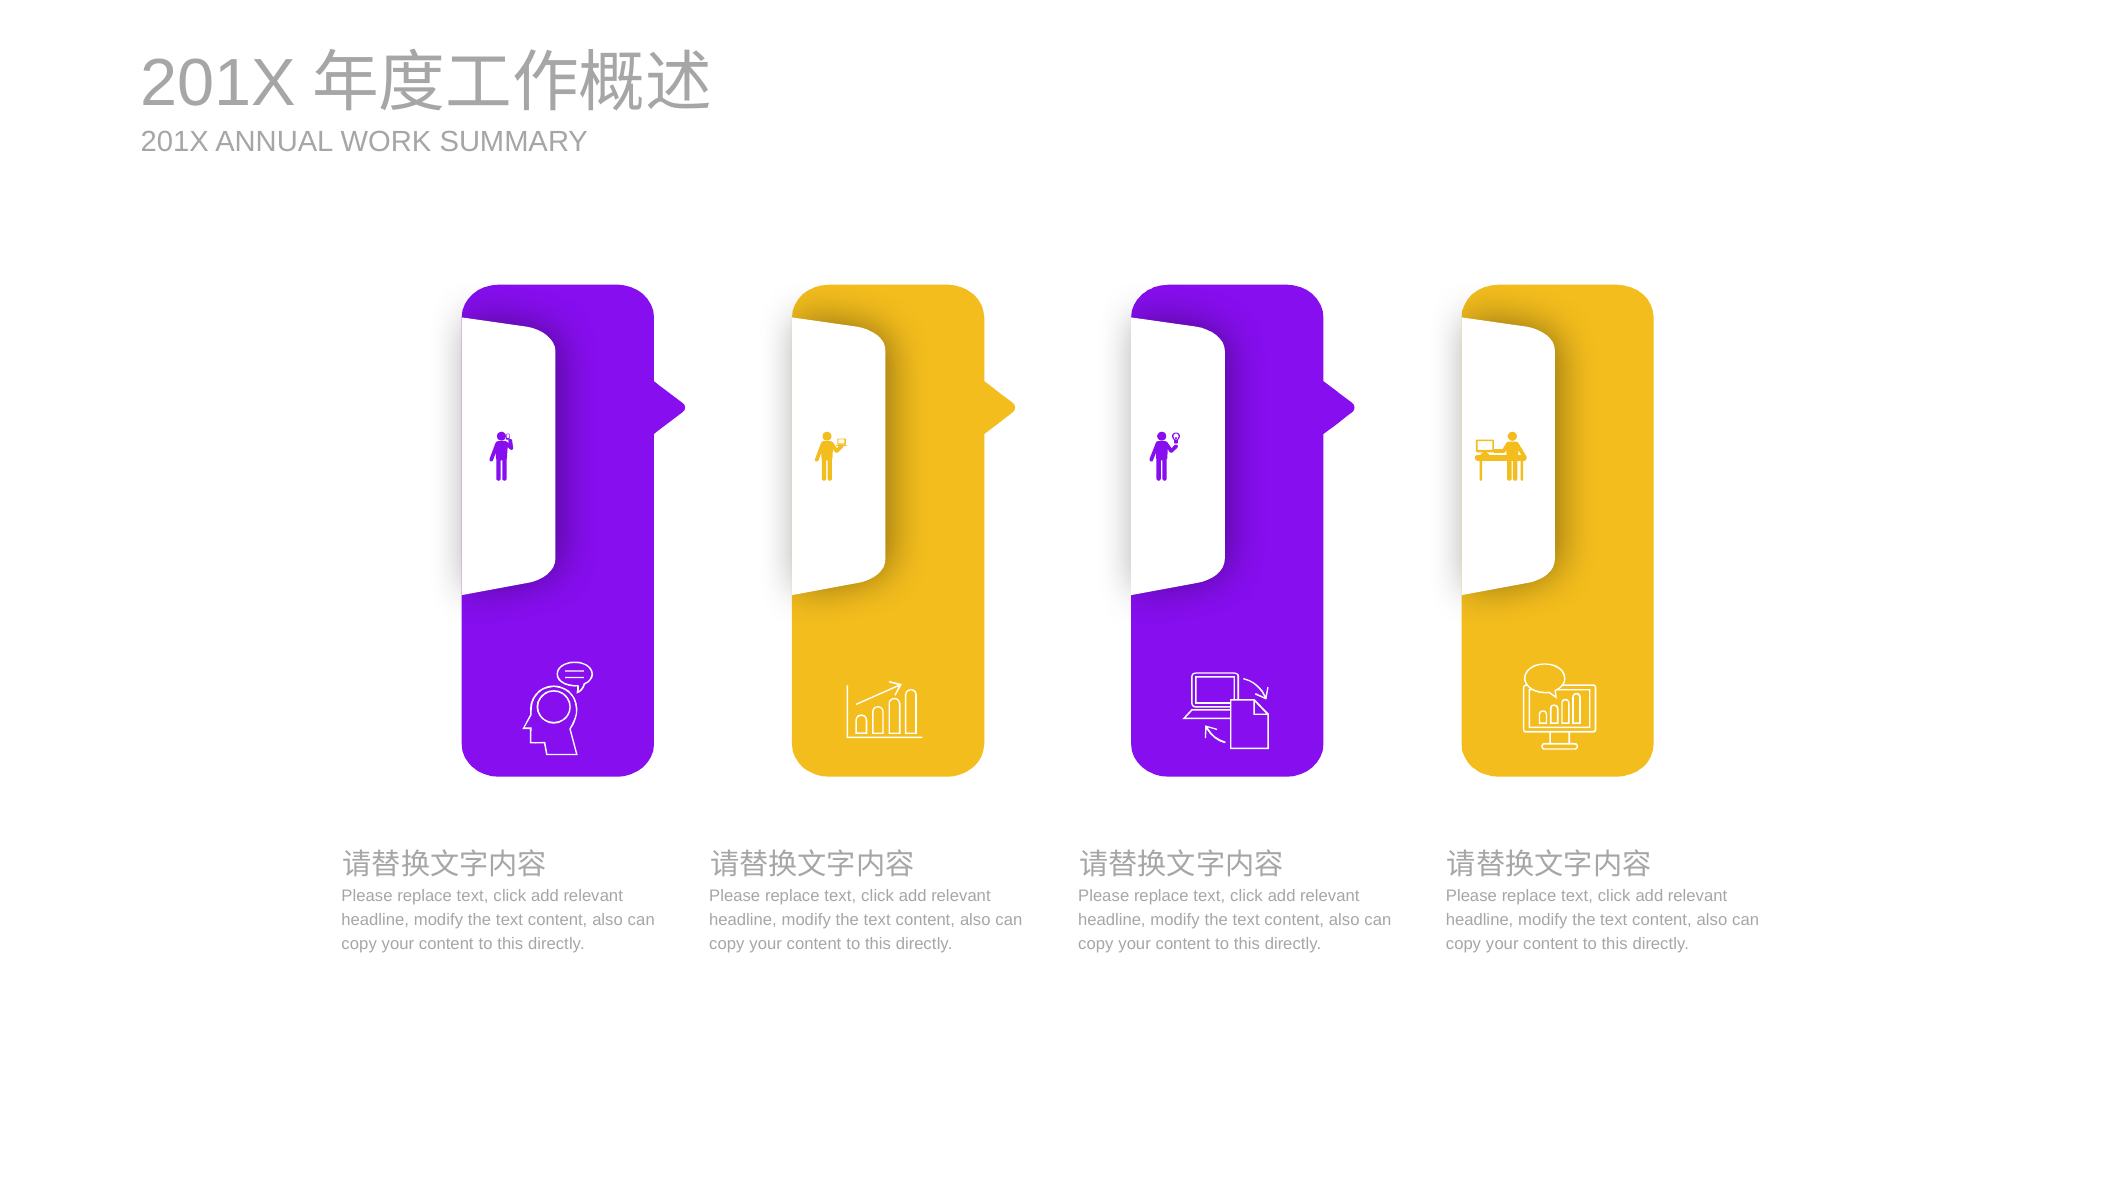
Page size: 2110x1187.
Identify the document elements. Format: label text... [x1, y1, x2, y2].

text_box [791, 317, 886, 596]
text_box 请替换文字内容 [1432, 831, 1667, 888]
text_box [522, 661, 1597, 756]
text_box 201X ANNUAL WORK SUMMARY [140, 122, 602, 158]
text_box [1461, 317, 1555, 596]
text_box 请替换文字内容 [327, 831, 563, 888]
text_box 请替换文字内容 [695, 831, 930, 888]
text_box 201X年度工作概述 [140, 38, 789, 119]
text_box 请替换文字内容 [1064, 831, 1299, 888]
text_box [461, 317, 556, 596]
text_box Please replace text, click add relevant headline, modify the text content, also can copy your content to this directly. [1063, 873, 1414, 960]
text_box [794, 756, 982, 777]
text_box Please replace text, click add relevant headline, modify the text content, also can copy your content to this directly. [326, 873, 677, 960]
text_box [1131, 317, 1225, 596]
text_box Please replace text, click add relevant headline, modify the text content, also can copy your content to this directly. [694, 873, 1045, 960]
text_box [461, 284, 686, 777]
text_box [1131, 284, 1355, 661]
text_box [1133, 756, 1321, 777]
text_box Please replace text, click add relevant headline, modify the text content, also can copy your content to this directly. [1431, 873, 1782, 960]
text_box [1461, 284, 1654, 777]
text_box [791, 284, 1016, 661]
